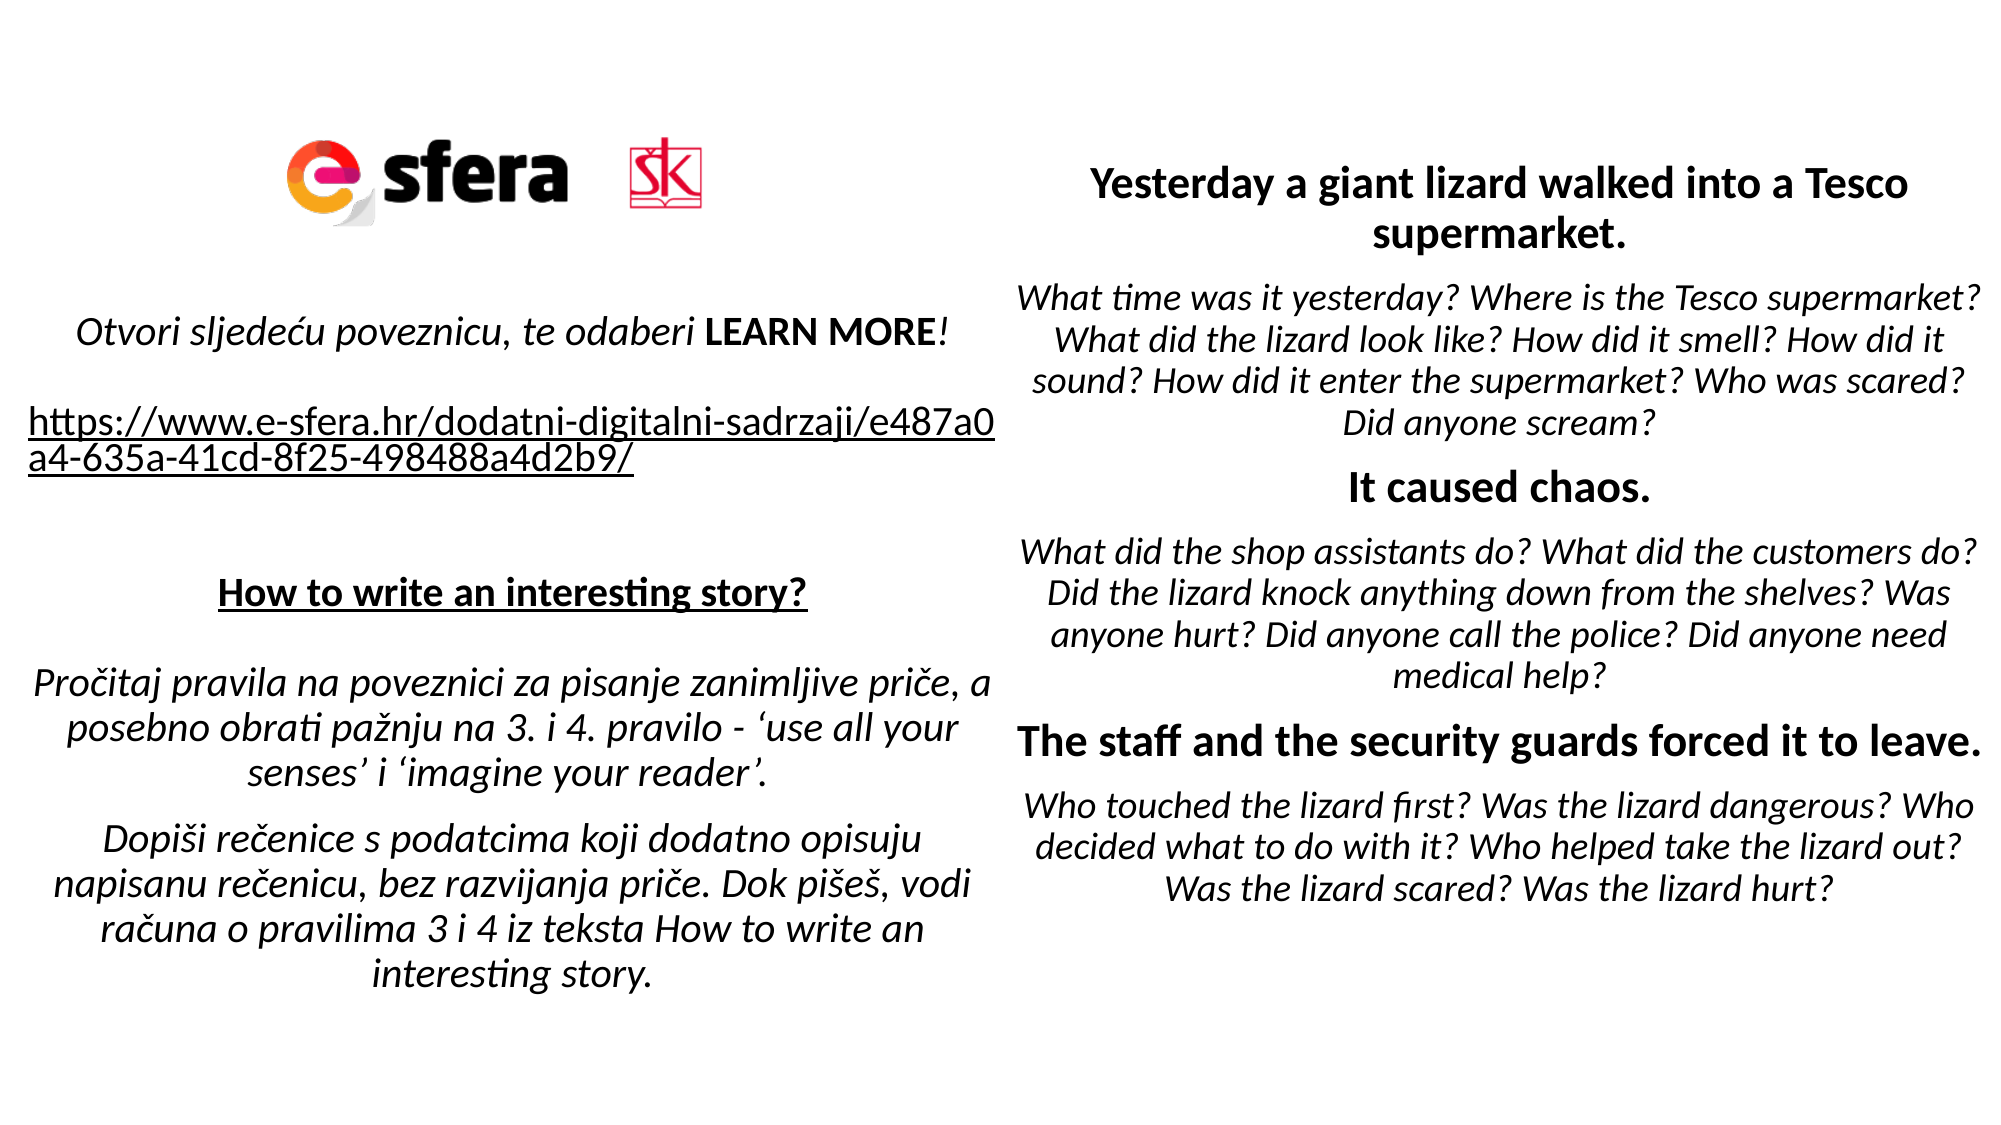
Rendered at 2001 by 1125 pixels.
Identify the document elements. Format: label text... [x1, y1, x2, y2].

text_box Yesterday a giant lizard walked into a Tesco supermarket. What time was it yesterday? Where is the Tesco supermarket? What did the lizard look like? How did it smell? How did it sound? How did it enter the supermarket? Who was scared? Did anyone scream? It caused chaos. What did the shop assistants do? What did the customers do? Did the lizard knock anything down from the shelves? Was anyone hurt? Did anyone call the police? Did anyone need medical help? The staff and the security guards forced it to leave. Who touched the lizard first? Was the lizard dangerous? Who decided what to do with it? Who helped take the lizard out? Was the lizard scared? Was the lizard hurt? [999, 151, 2000, 974]
text_box Otvori sljedeću poveznicu, te odaberi LEARN MORE! https://www.e-sfera.hr/dodatni-digitalni-sadrzaji/e487a0a4-635a-41cd-8f25-498488a4d2b9/ How to write an interesting story? Pročitaj pravila na poveznici za pisanje zanimljive priče, a posebno obrati pažnju na 3. i 4. pravilo - ‘use all your senses’ i ‘imagine your reader’. Dopiši rečenice s podatcima koji dodatno opisuju napisanu rečenicu, bez razvijanja priče. Dok pišeš, vodi računa o pravilima 3 i 4 iz teksta How to write an interesting story. [12, 301, 1013, 1014]
picture [262, 63, 738, 302]
